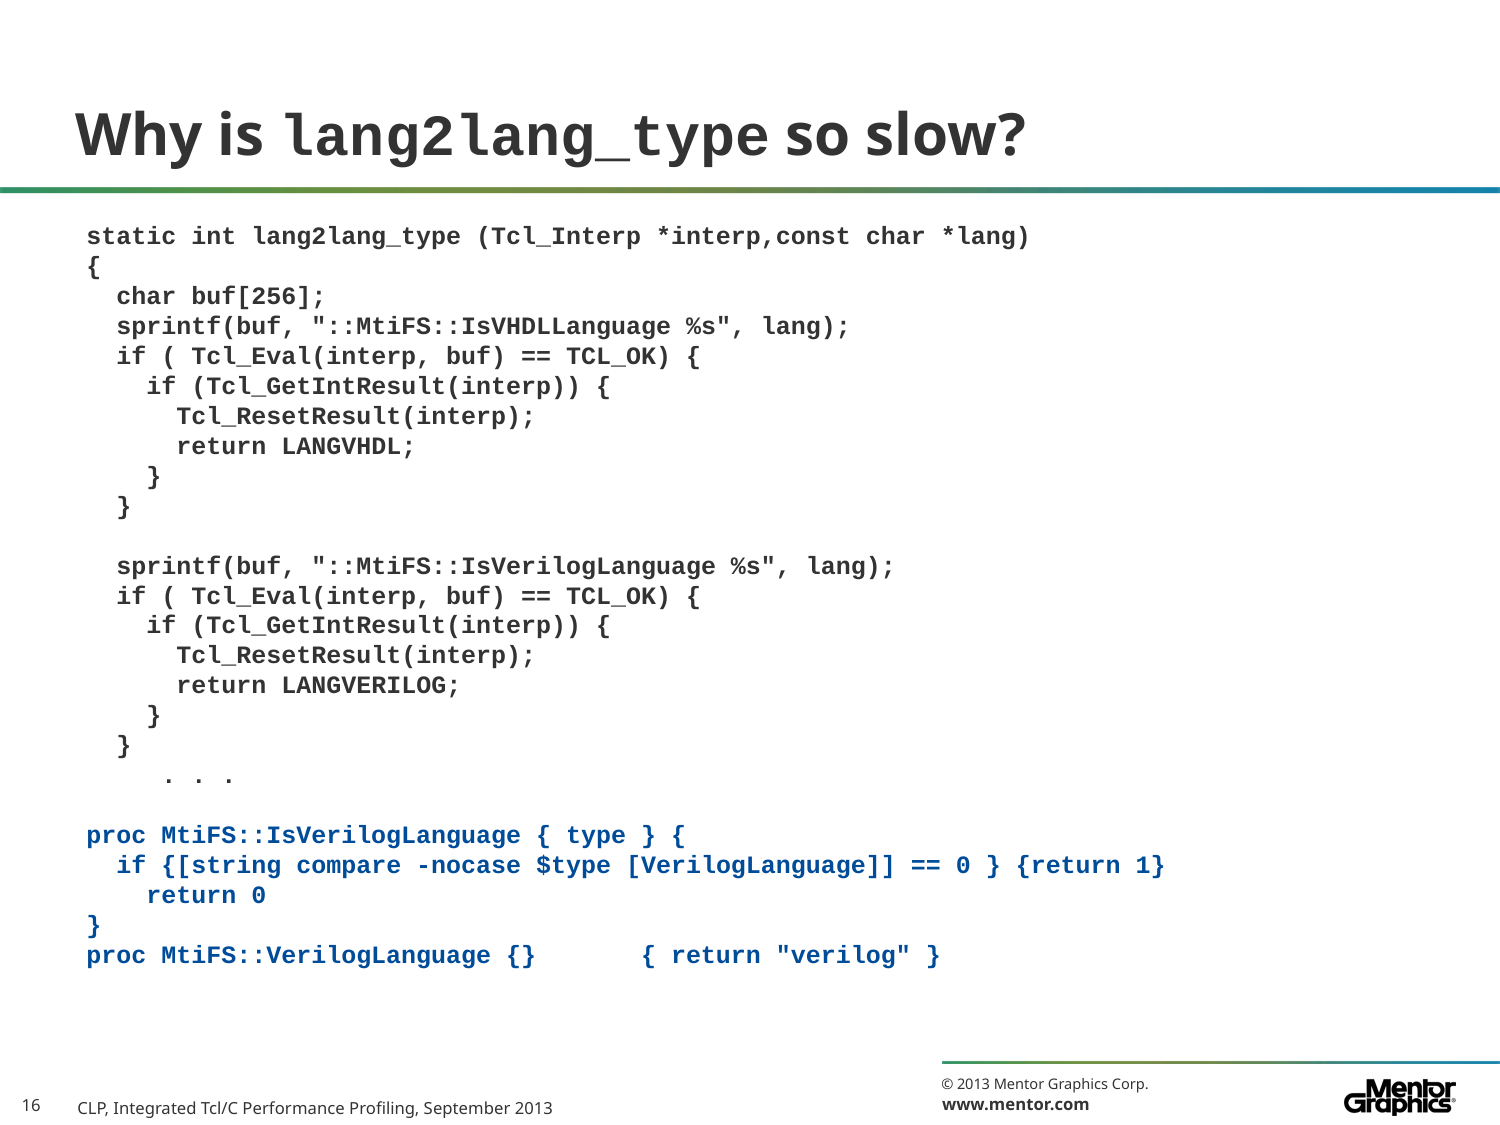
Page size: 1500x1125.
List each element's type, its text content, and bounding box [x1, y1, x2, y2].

text_box static int lang2lang_type (Tcl_Interp *interp,const char *lang) { char buf[256]; sprintf(buf, "::MtiFS::IsVHDLLanguage %s", lang); if ( Tcl_Eval(interp, buf) == TCL_OK) { if (Tcl_GetIntResult(interp)) { Tcl_ResetResult(interp); return LANGVHDL; } } sprintf(buf, "::MtiFS::IsVerilogLanguage %s", lang); if ( Tcl_Eval(interp, buf) == TCL_OK) { if (Tcl_GetIntResult(interp)) { Tcl_ResetResult(interp); return LANGVERILOG; } } . . . proc MtiFS::IsVerilogLanguage { type } { if {[string compare -nocase $type [VerilogLanguage]] == 0 } {return 1} return 0 } proc MtiFS::VerilogLanguage {} { return "verilog" } [71, 212, 1182, 1006]
footer CLP, Integrated Tcl/C Performance Profiling, September 2013 [62, 1086, 918, 1125]
picture [0, 176, 1500, 1125]
slide_number 16 [0, 1087, 63, 1125]
title Why is lang2lang_type so slow? [0, 0, 1500, 176]
